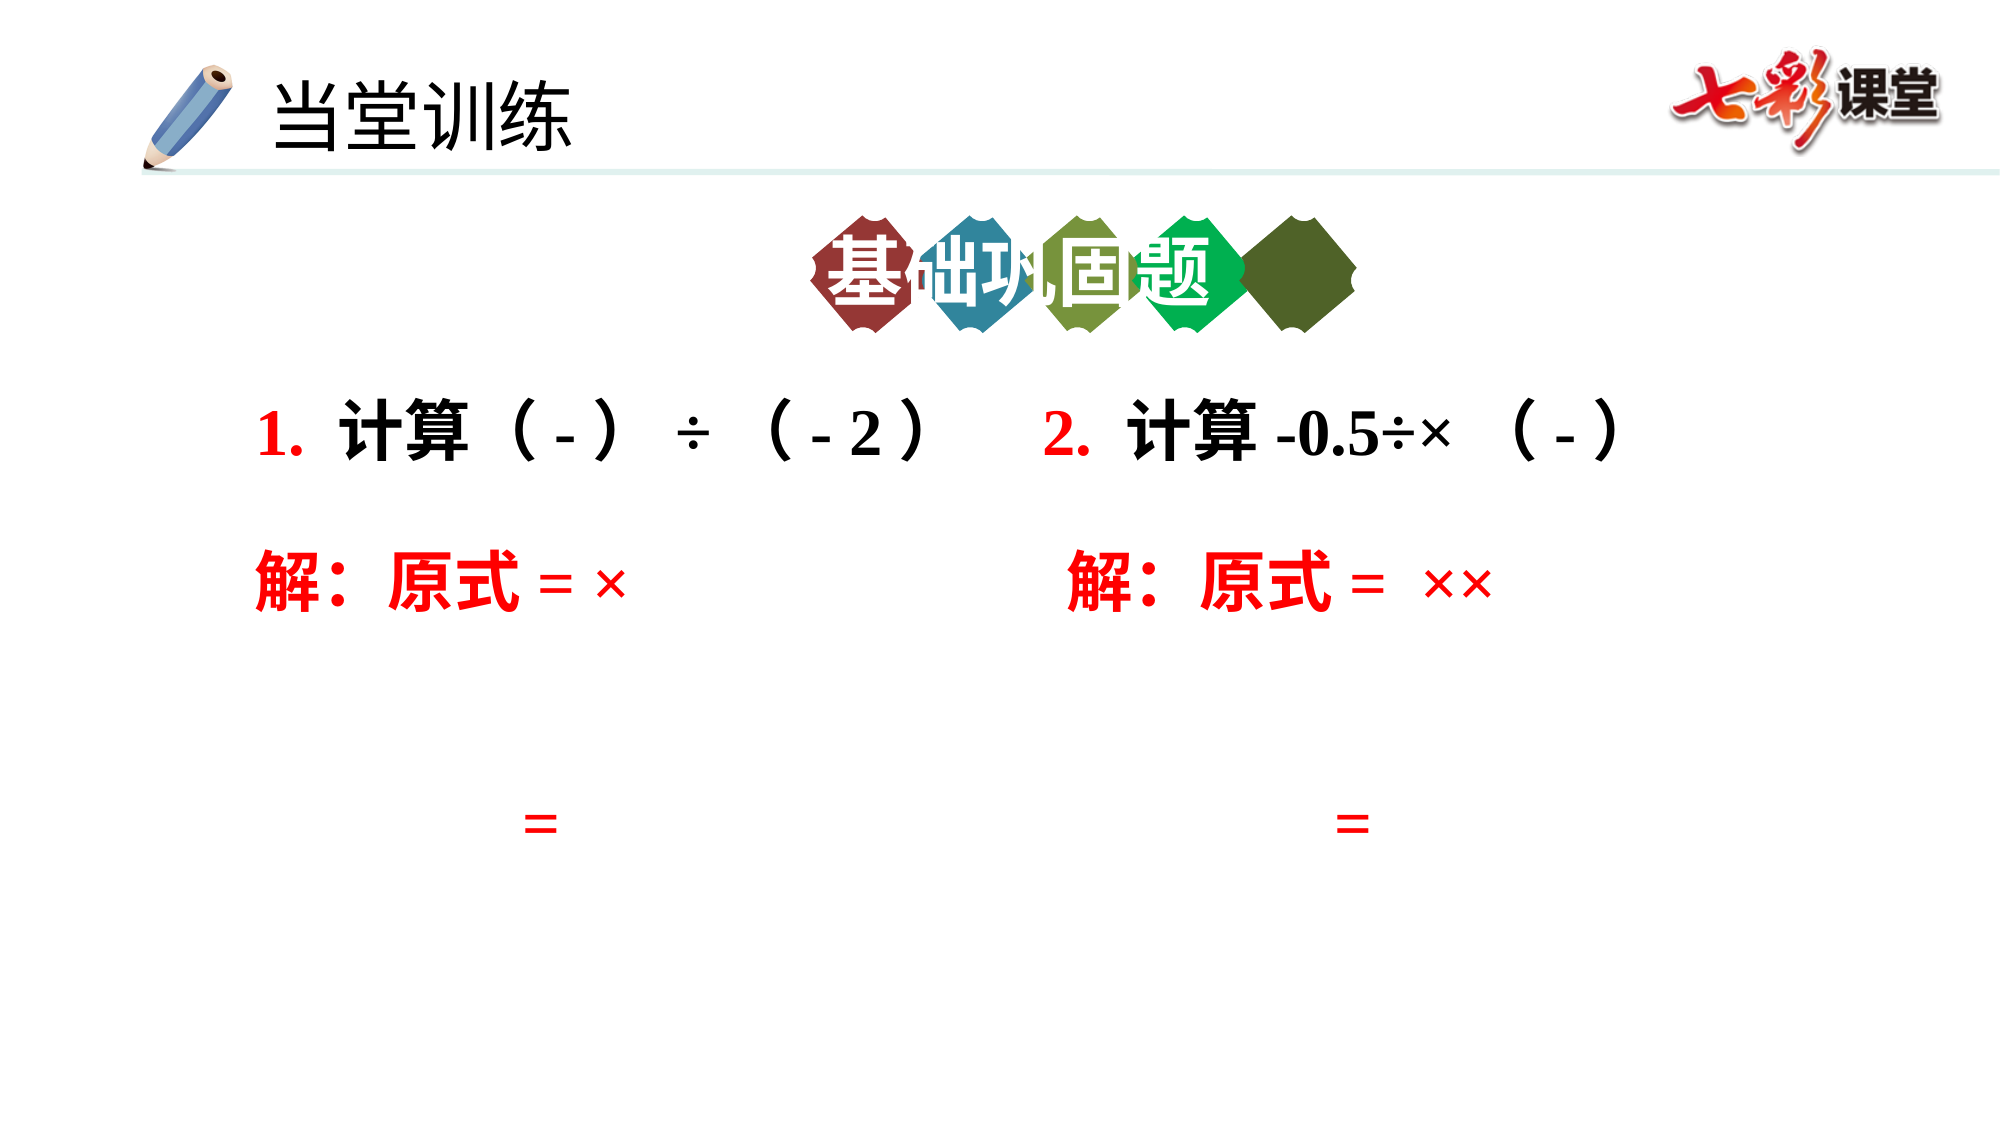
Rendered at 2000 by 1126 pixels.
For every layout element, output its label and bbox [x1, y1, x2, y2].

picture [1666, 42, 1948, 157]
picture [133, 42, 242, 195]
text_box [811, 215, 1355, 325]
